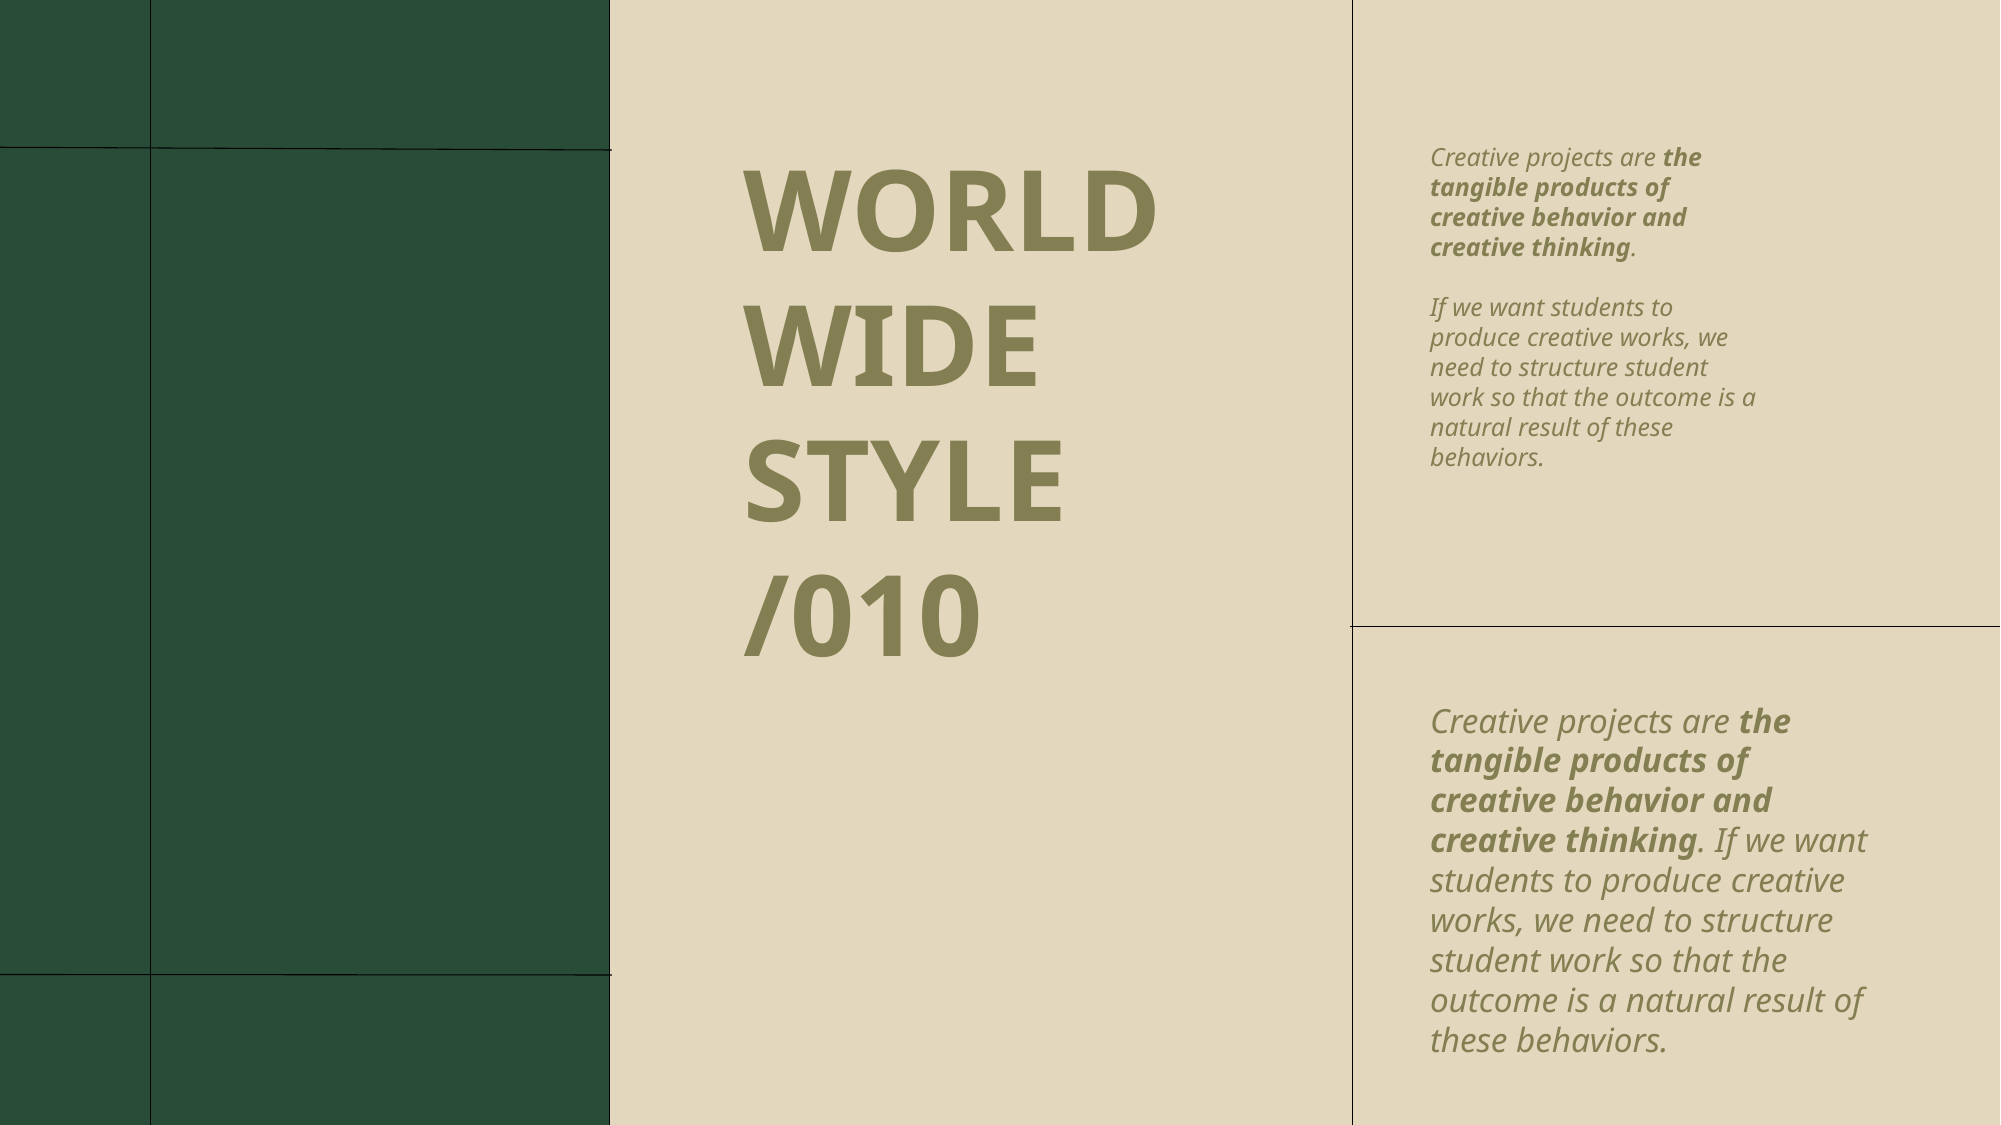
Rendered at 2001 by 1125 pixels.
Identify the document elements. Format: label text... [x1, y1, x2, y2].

text_box [151, 0, 609, 147]
text_box Creative projects are the tangible products of creative behavior and creative thinking. If we want students to produce creative works, we need to structure student work so that the outcome is a natural result of these behaviors. [1415, 692, 1884, 1067]
text_box [151, 976, 609, 1125]
text_box Creative projects are the tangible products of creative behavior and creative thinking. If we want students to produce creative works, we need to structure student work so that the outcome is a natural result of these behaviors. [1415, 134, 1778, 479]
text_box [0, 976, 150, 1125]
text_box [0, 150, 149, 974]
picture [149, 149, 612, 975]
text_box WORLD WIDE STYLE /010 [728, 131, 1191, 687]
text_box [0, 0, 150, 147]
